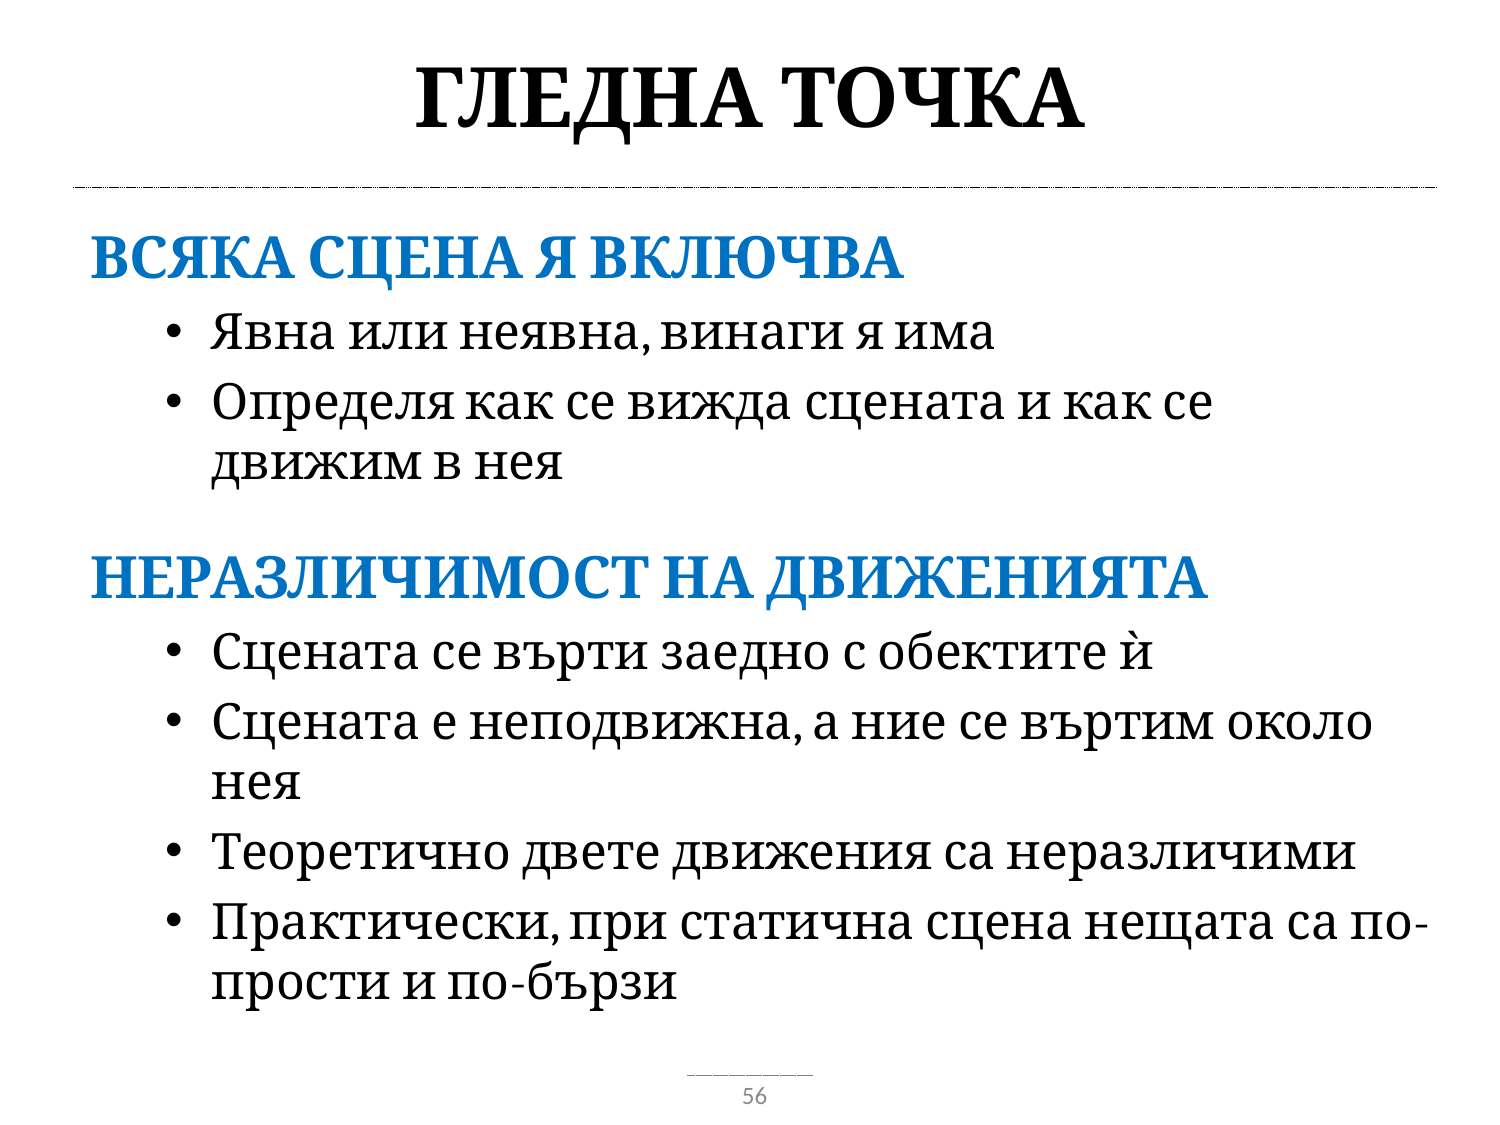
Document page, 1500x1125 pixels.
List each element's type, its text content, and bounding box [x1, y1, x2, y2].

slide_number 56 [579, 1065, 930, 1125]
list Всяка сцена я включва Явна или неявна, винаги я има Определя как се вижда сцената и как се движим в нея Неразличимост на движенията Сцената се върти заедно с обектите ѝ Сцената е неподвижна, а ние се въртим около нея Теоретично двете движения са неразличими Практически, при статична сцена нещата са по-прости и по-бързи [75, 212, 1450, 1063]
title Гледна точка [0, 0, 1500, 188]
